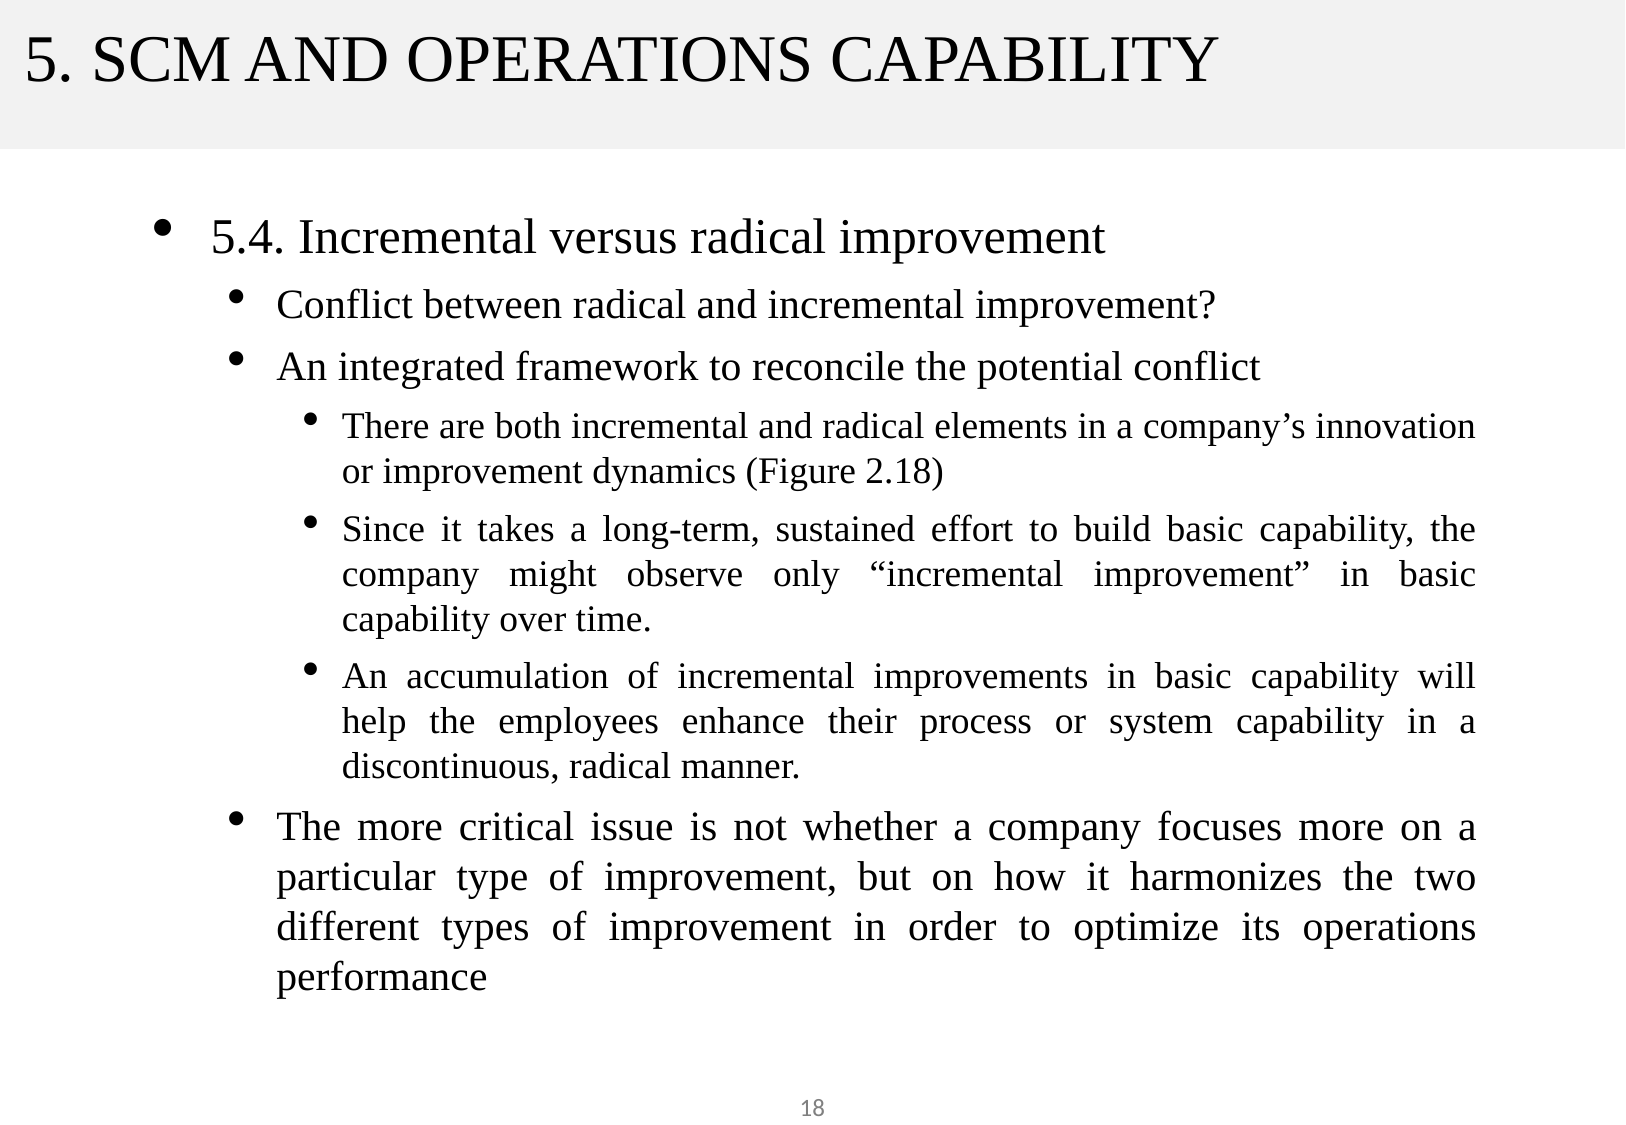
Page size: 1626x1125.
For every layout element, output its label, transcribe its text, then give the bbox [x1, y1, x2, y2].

list 5.4. Incremental versus radical improvement Conflict between radical and incremental improvement? An integrated framework to reconcile the potential conflict There are both incremental and radical elements in a company’s innovation or improvement dynamics (Figure 2.18) Since it takes a long-term, sustained effort to build basic capability, the company might observe only “incremental improvement” in basic capability over time. An accumulation of incremental improvements in basic capability will help the employees enhance their process or system capability in a discontinuous, radical manner. The more critical issue is not whether a company focuses more on a particular type of improvement, but on how it harmonizes the two different types of improvement in order to optimize its operations performance [139, 196, 1493, 872]
title 5. SCM AND OPERATIONS CAPABILITY [9, 7, 1445, 157]
